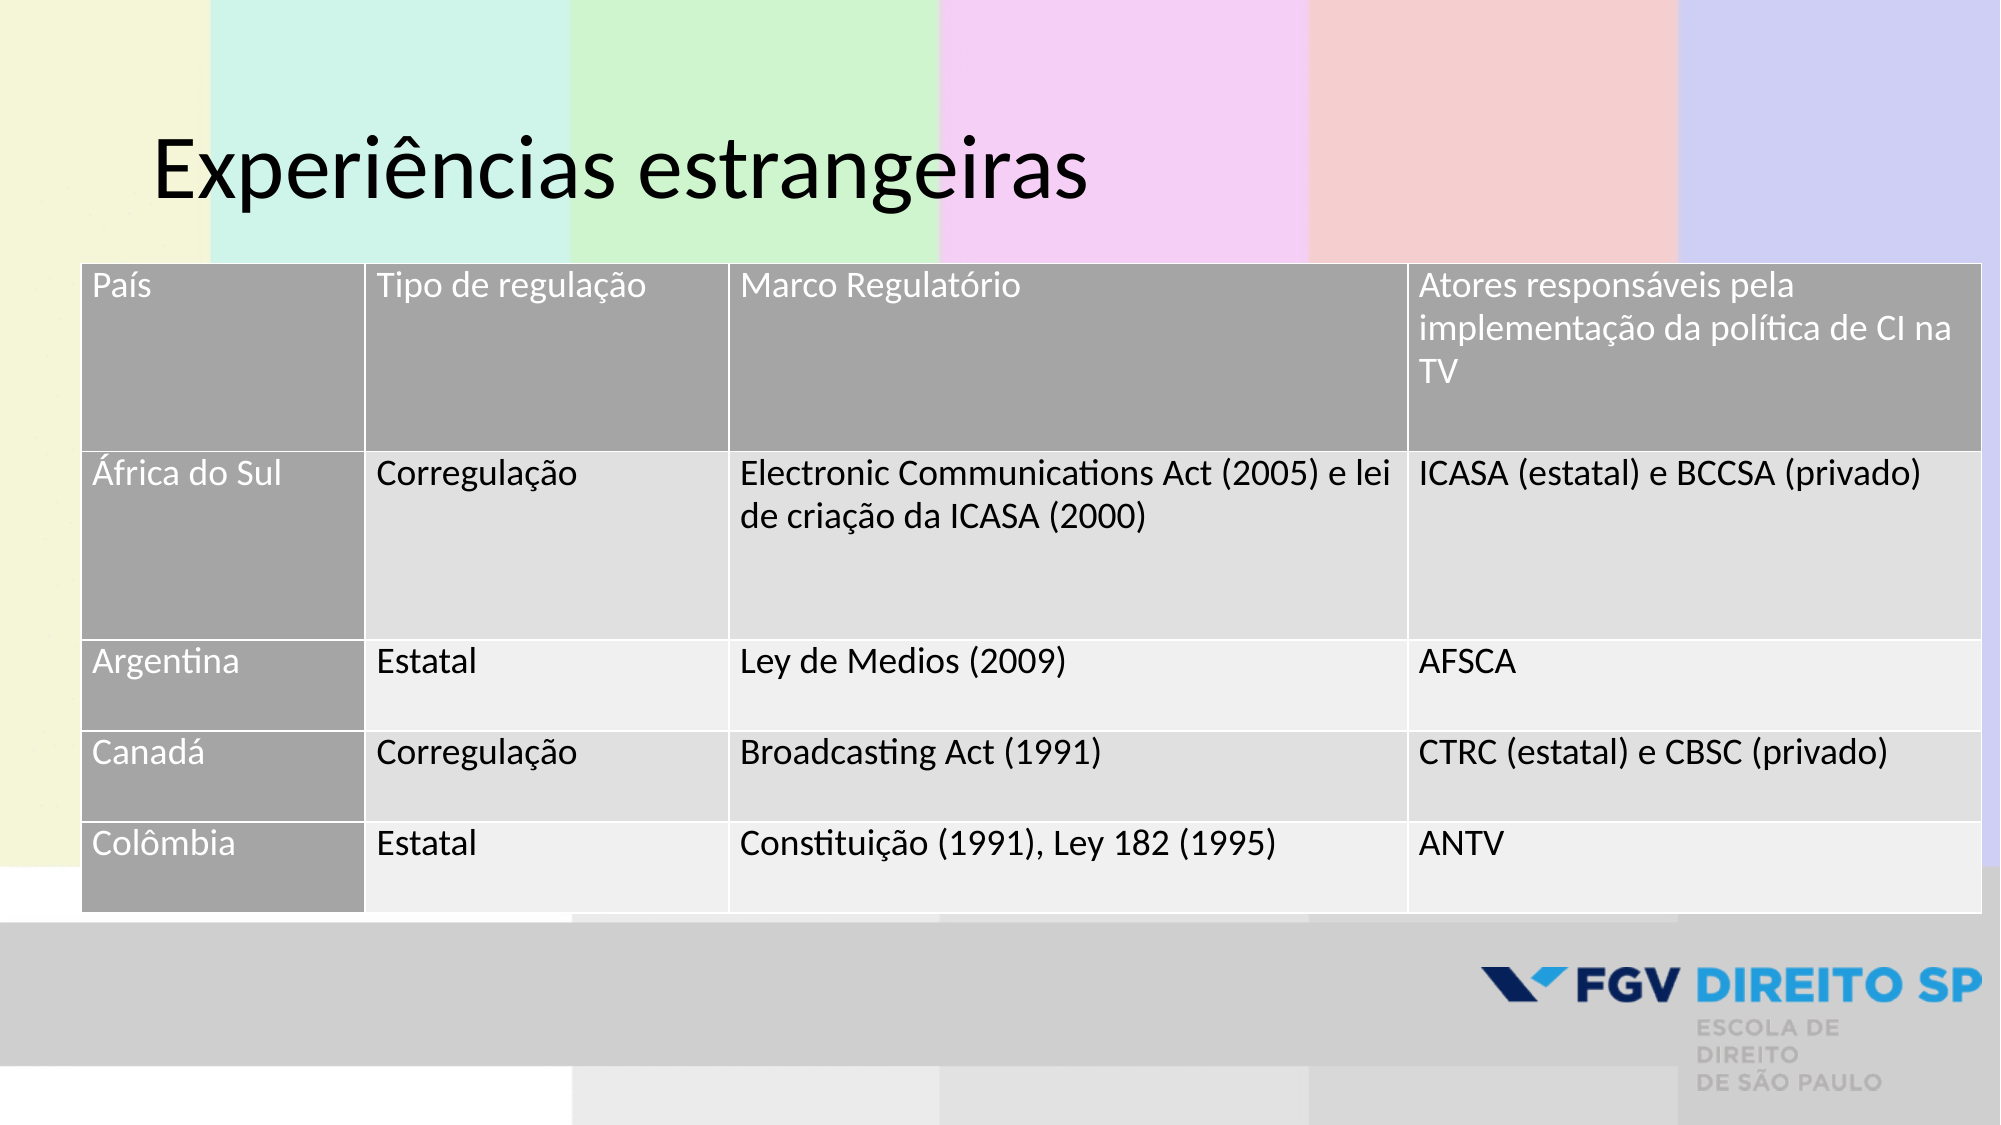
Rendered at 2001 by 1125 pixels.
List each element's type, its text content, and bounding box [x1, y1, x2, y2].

table_cell Canadá [82, 732, 364, 821]
table_header País [82, 264, 364, 451]
table_header Marco Regulatório [730, 264, 1407, 451]
picture [1481, 967, 1982, 1091]
table_cell Estatal [366, 823, 728, 912]
table_cell Estatal [366, 641, 728, 730]
table_cell Corregulação [366, 732, 728, 821]
table_header Tipo de regulação [366, 264, 728, 451]
list [137, 914, 1863, 1014]
title Experiências estrangeiras [137, 59, 1863, 263]
table_cell ICASA (estatal) e BCCSA (privado) [1409, 452, 1981, 639]
table_cell ANTV [1409, 823, 1981, 912]
table_cell Corregulação [366, 452, 728, 639]
table_cell Constituição (1991), Ley 182 (1995) [730, 823, 1407, 912]
table_cell Broadcasting Act (1991) [730, 732, 1407, 821]
table_cell CTRC (estatal) e CBSC (privado) [1409, 732, 1981, 821]
table_cell AFSCA [1409, 641, 1981, 730]
table_cell Colômbia [82, 823, 364, 912]
table_cell África do Sul [82, 452, 364, 639]
table_cell Argentina [82, 641, 364, 730]
table_cell Ley de Medios (2009) [730, 641, 1407, 730]
table_header Atores responsáveis pela implementação da política de CI na TV [1409, 264, 1981, 451]
table_cell Electronic Communications Act (2005) e lei de criação da ICASA (2000) [730, 452, 1407, 639]
